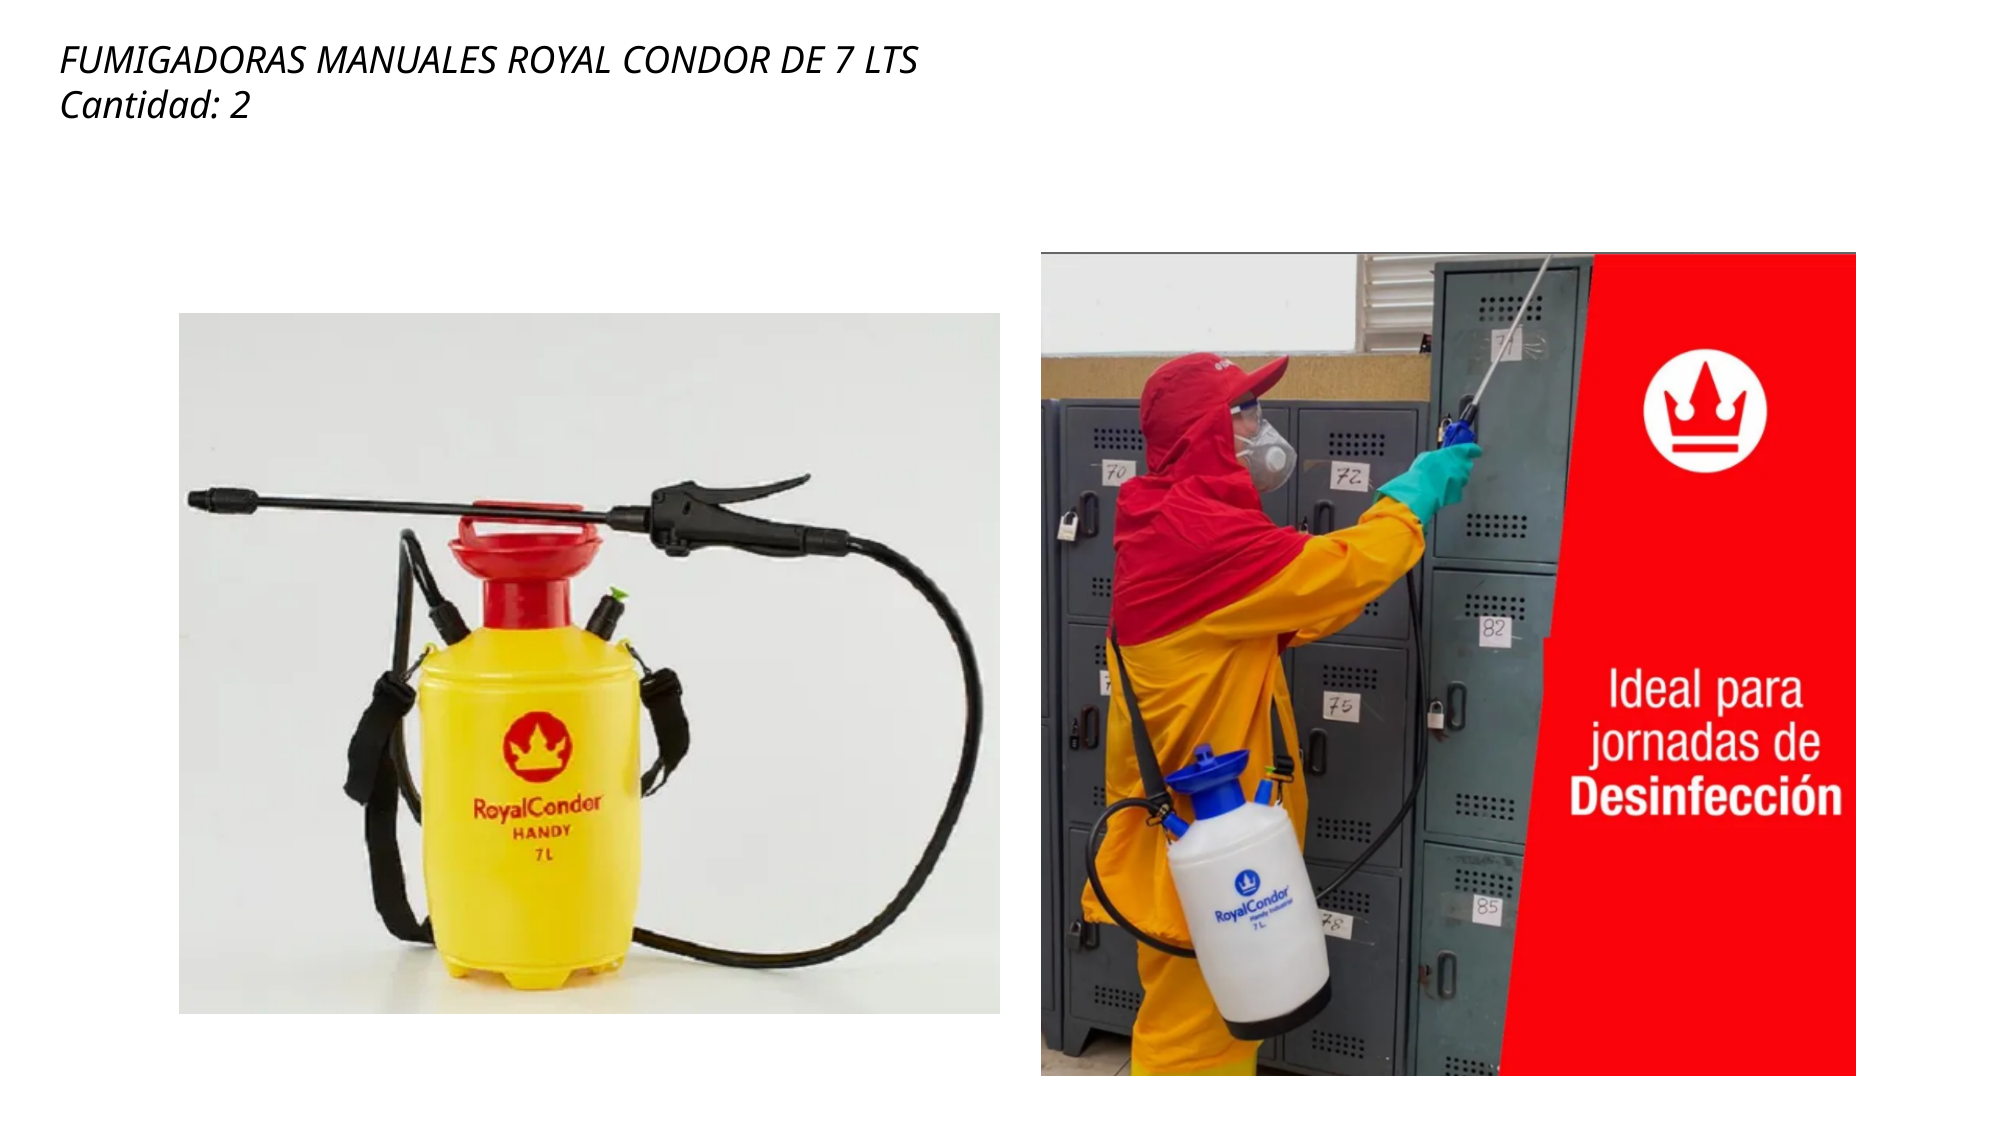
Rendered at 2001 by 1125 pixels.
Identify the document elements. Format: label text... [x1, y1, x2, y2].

text_box FUMIGADORAS MANUALES ROYAL CONDOR DE 7 LTS Cantidad: 2 [44, 28, 934, 134]
picture [1041, 252, 1856, 1076]
picture [179, 313, 1000, 1015]
